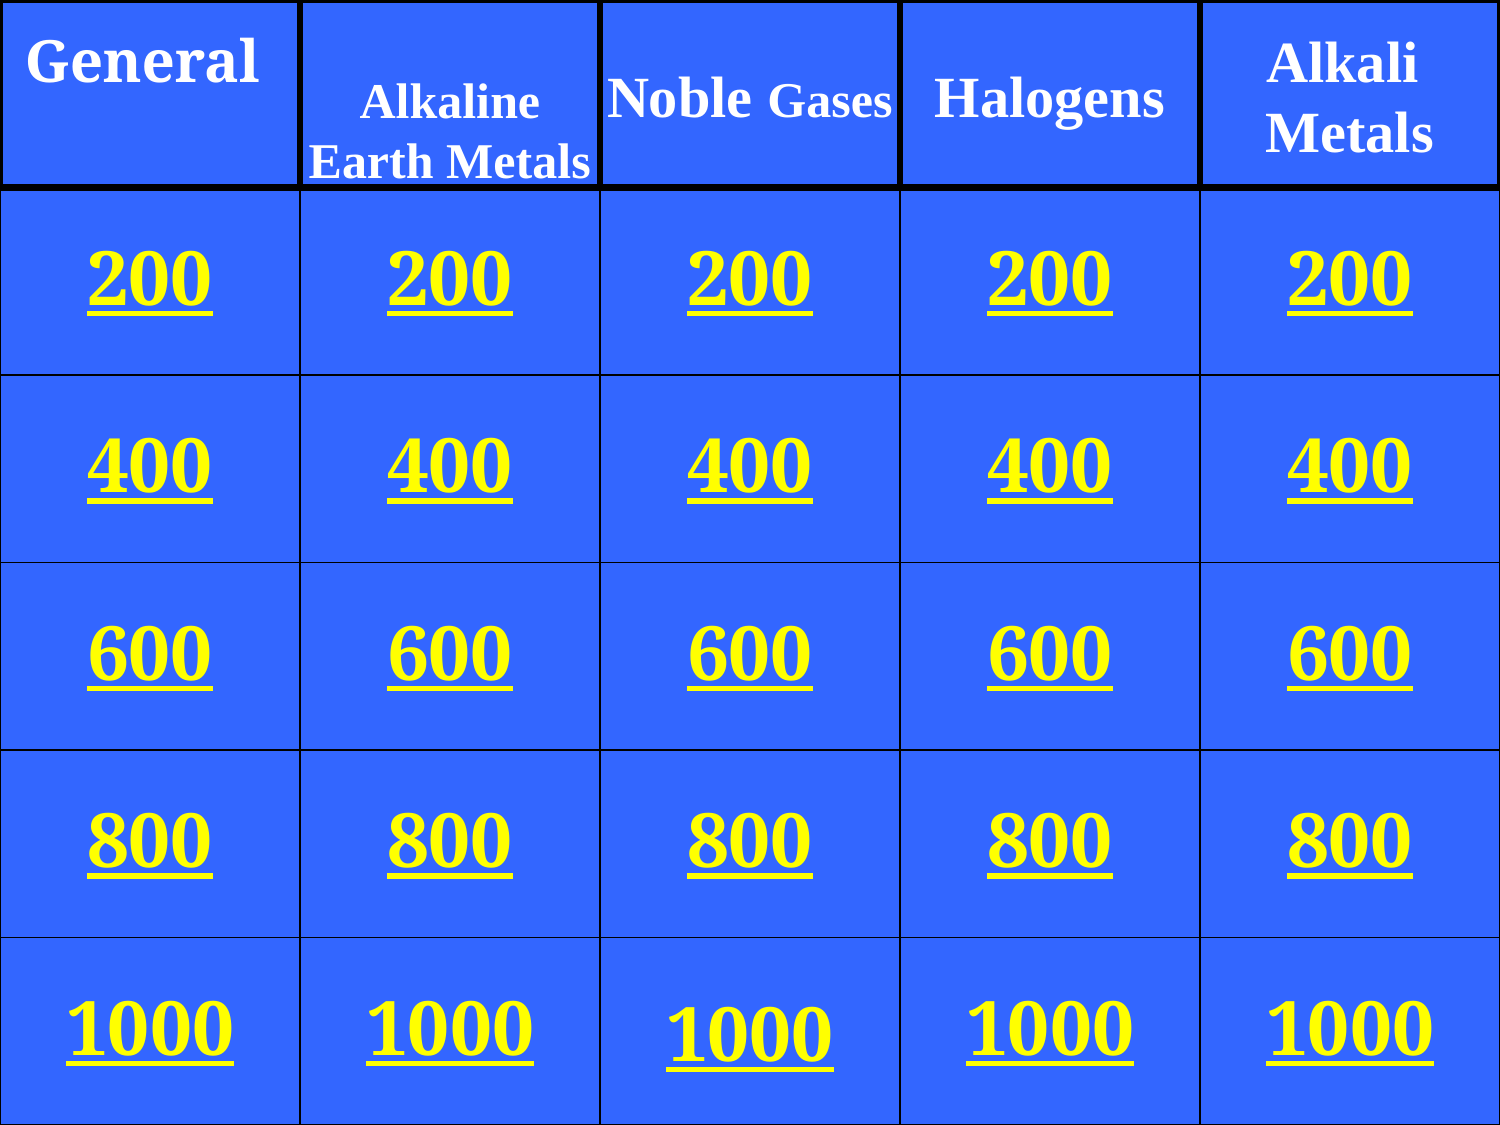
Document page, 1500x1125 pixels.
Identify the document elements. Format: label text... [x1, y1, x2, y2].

text_box 200 [599, 188, 899, 375]
text_box 600 [899, 562, 1199, 750]
text_box 600 [0, 562, 299, 750]
text_box 1000 [599, 937, 899, 1125]
text_box 1000 [899, 937, 1199, 1125]
text_box 600 [599, 562, 899, 750]
text_box 200 [0, 188, 300, 376]
text_box 400 [599, 375, 899, 562]
text_box 800 [1199, 750, 1500, 937]
text_box 400 [899, 375, 1199, 562]
text_box 800 [899, 750, 1199, 937]
text_box 1000 [0, 937, 299, 1125]
text_box 600 [1199, 562, 1500, 750]
text_box 800 [0, 750, 299, 937]
text_box 1000 [299, 937, 599, 1125]
text_box 400 [0, 376, 299, 562]
text_box General [0, 0, 299, 188]
text_box 400 [299, 375, 599, 562]
text_box Noble Gases [599, 0, 899, 188]
text_box 1000 [1199, 937, 1500, 1125]
text_box 800 [299, 750, 599, 937]
text_box 200 [300, 188, 599, 375]
text_box 800 [599, 750, 899, 937]
text_box Alkali Metals [1199, 0, 1500, 188]
text_box Halogens [899, 0, 1199, 188]
text_box Alkaline Earth Metals [299, 0, 599, 188]
text_box 200 [1199, 188, 1500, 375]
text_box 600 [299, 562, 599, 750]
text_box 200 [899, 188, 1199, 375]
text_box 400 [1199, 375, 1500, 562]
